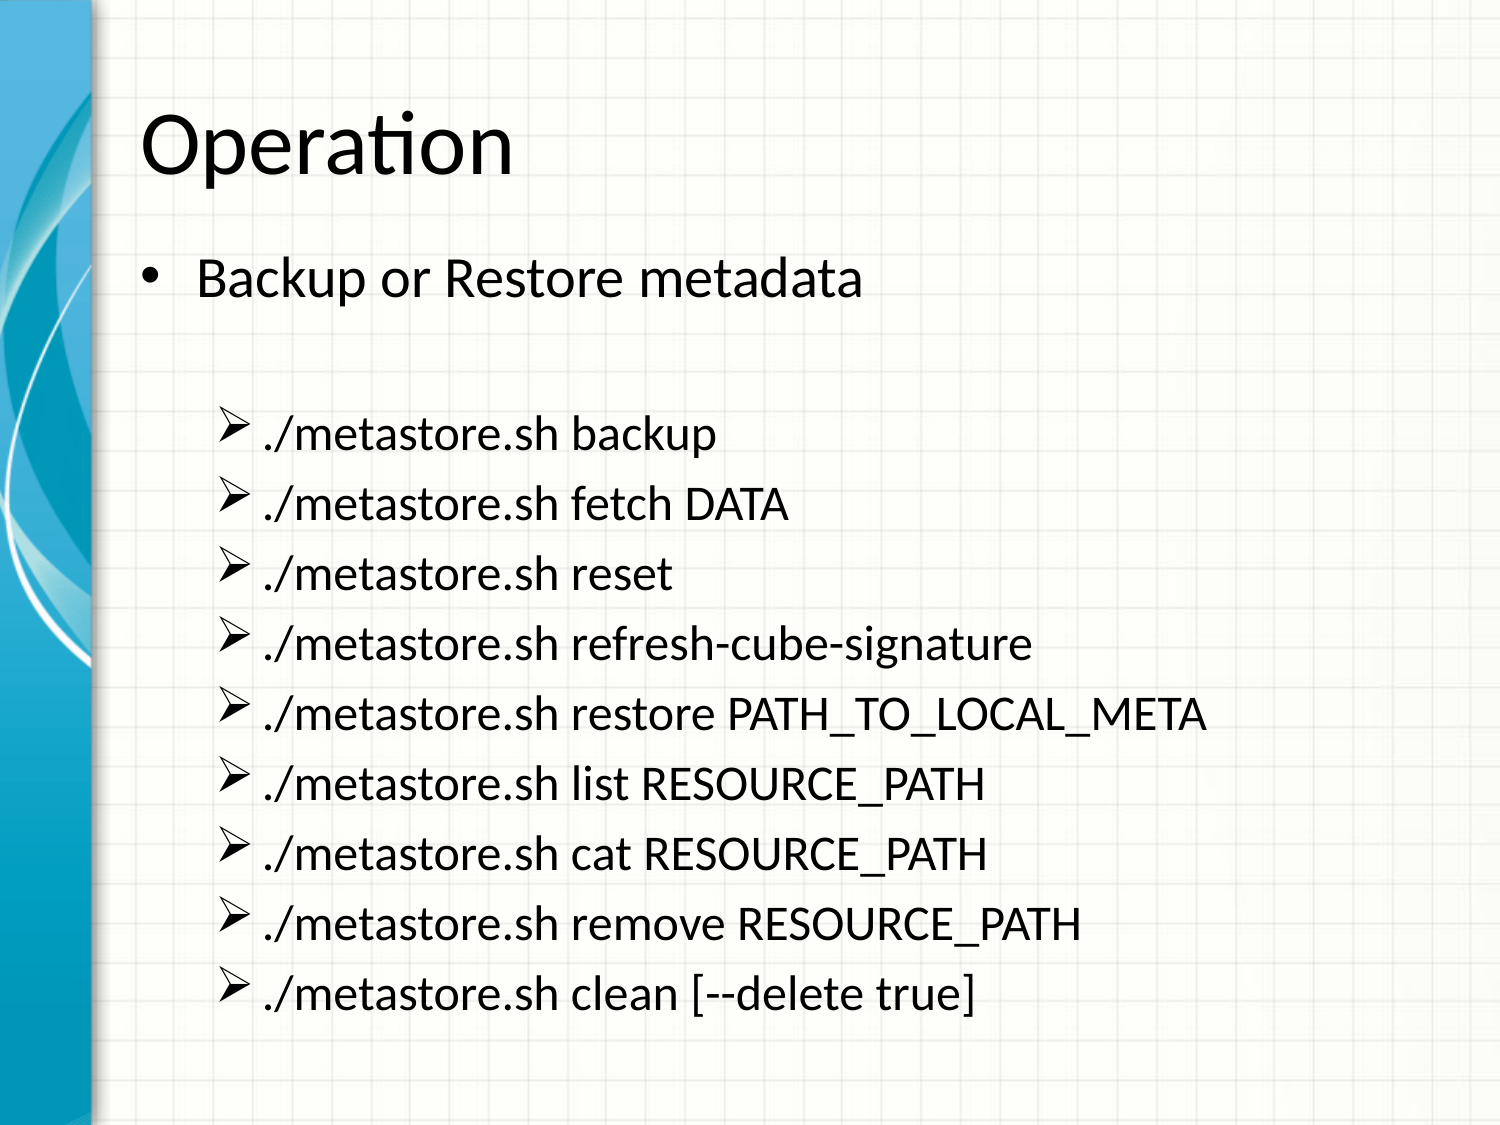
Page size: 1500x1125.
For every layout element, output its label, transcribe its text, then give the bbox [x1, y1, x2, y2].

list Backup or Restore metadata ./metastore.sh backup ./metastore.sh fetch DATA ./metastore.sh reset ./metastore.sh refresh-cube-signature ./metastore.sh restore PATH_TO_LOCAL_META ./metastore.sh list RESOURCE_PATH ./metastore.sh cat RESOURCE_PATH ./metastore.sh remove RESOURCE_PATH ./metastore.sh clean [--delete true] [125, 231, 1450, 1050]
picture [0, 0, 1500, 1125]
title Operation [125, 44, 1450, 231]
